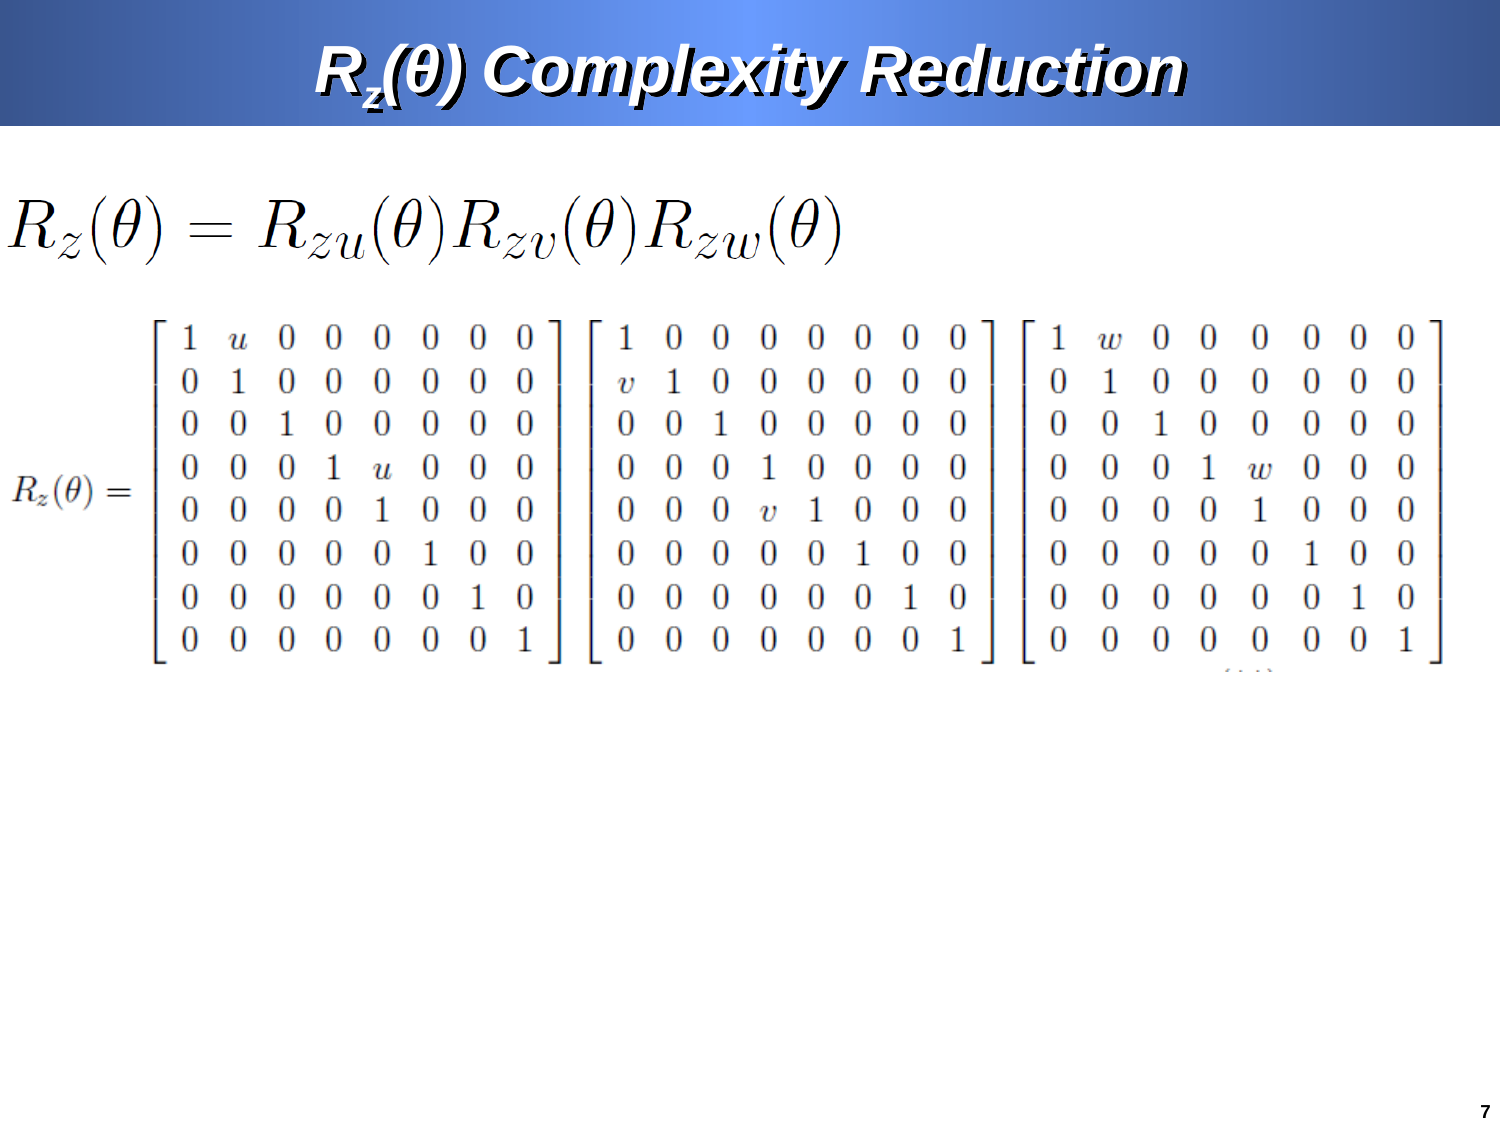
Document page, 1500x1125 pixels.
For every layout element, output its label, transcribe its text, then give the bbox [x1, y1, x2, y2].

picture [0, 192, 842, 269]
picture [8, 319, 1446, 672]
slide_number 6 [1368, 1091, 1500, 1125]
title Rz(θ) Complexity Reduction [74, 12, 1426, 126]
